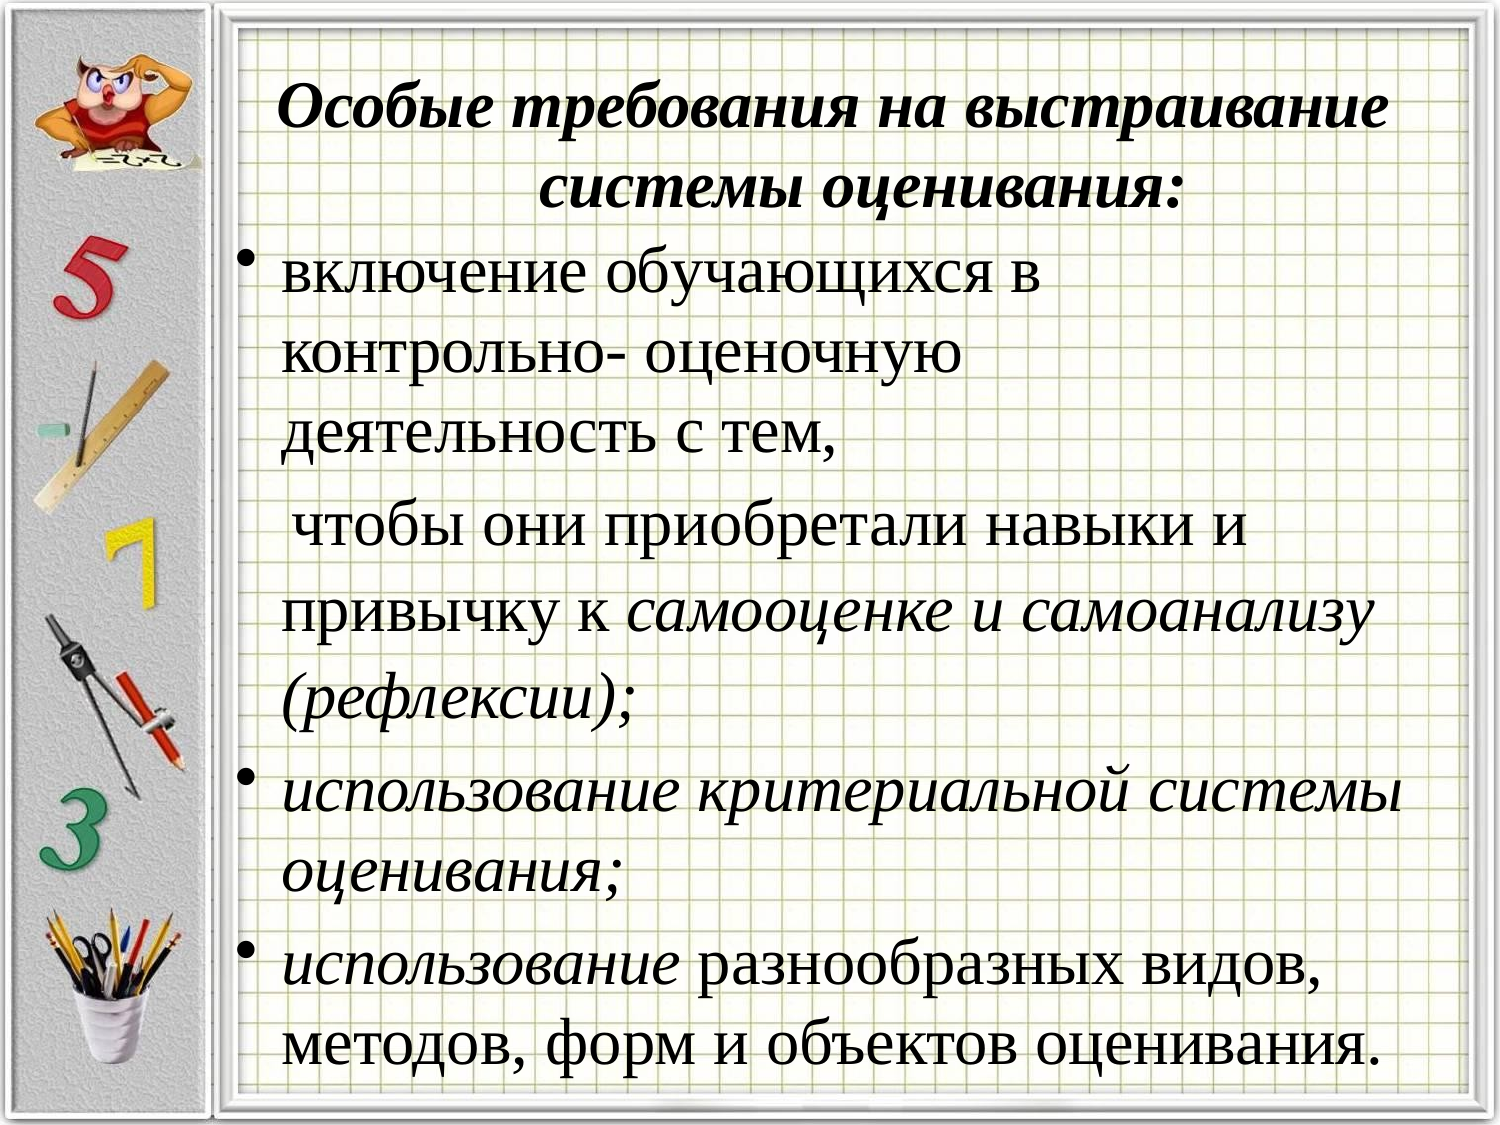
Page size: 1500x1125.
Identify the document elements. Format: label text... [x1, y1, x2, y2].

title Особые требования на выстраивание системы оценивания: [275, 58, 1500, 249]
picture [0, 0, 1500, 1125]
text_box включение обучающихся в контрольно- оценочную деятельность с тем, чтобы они приобретали навыки и привычку к самооценке и самоанализу (рефлексии); использование критериальной системы оценивания; использование разнообразных видов, методов, форм и объектов оценивания. [232, 223, 1411, 1078]
